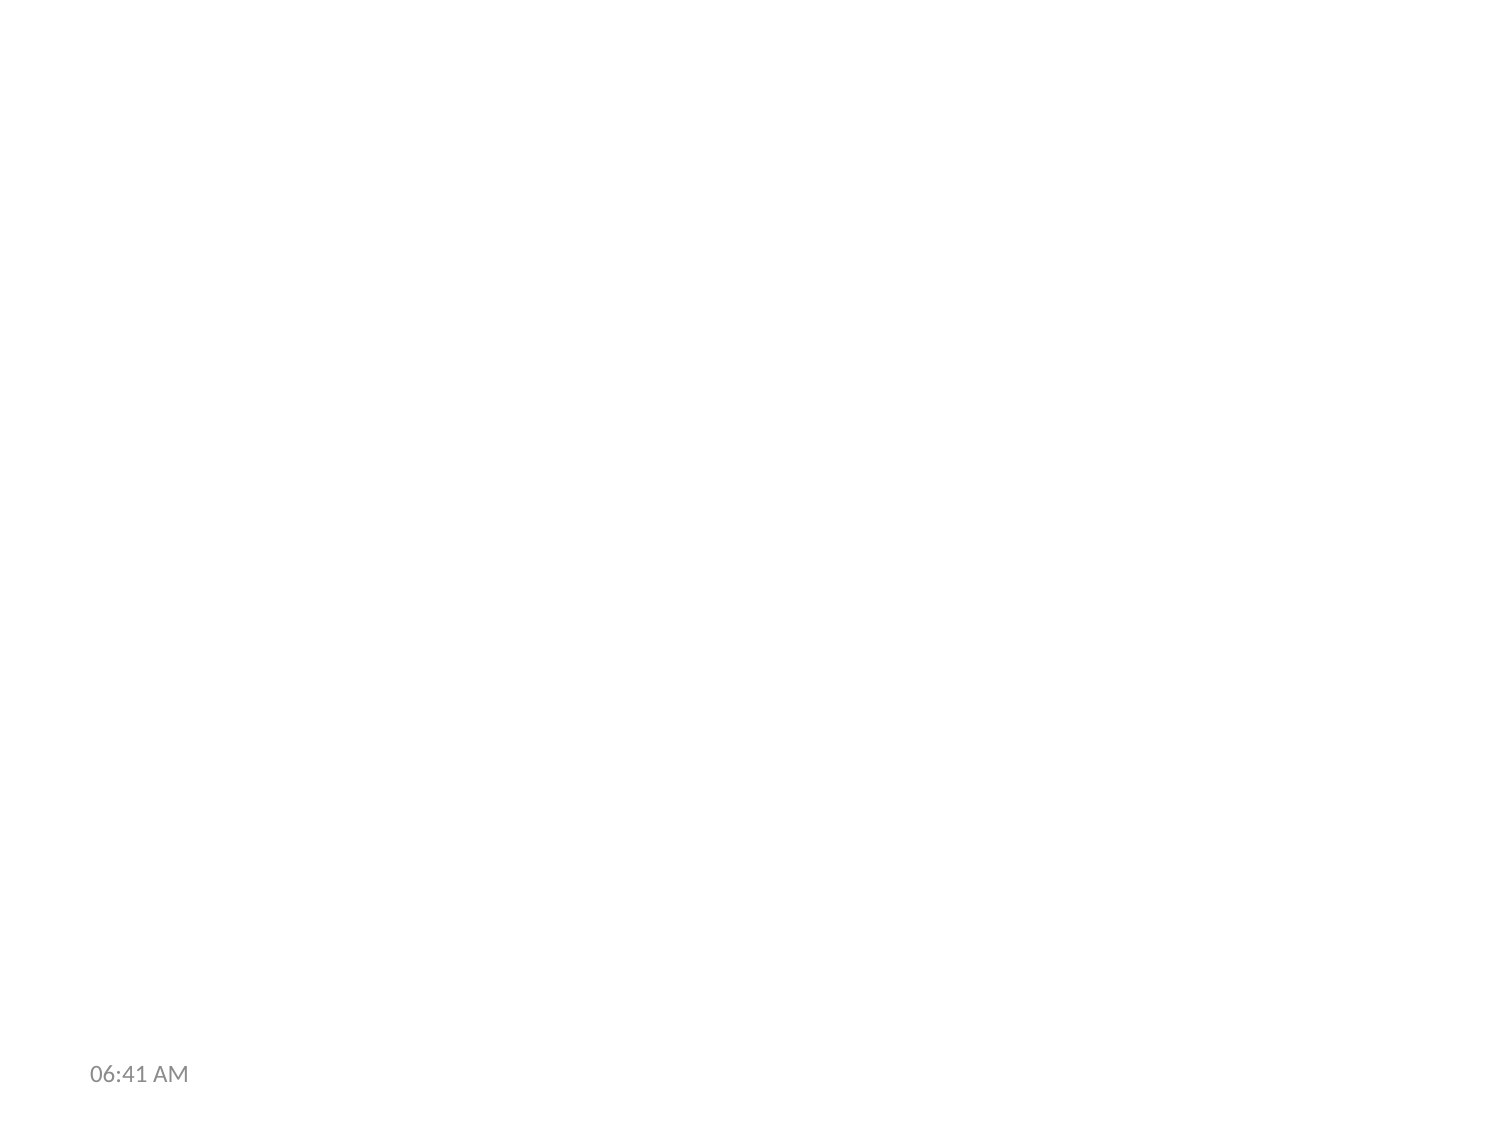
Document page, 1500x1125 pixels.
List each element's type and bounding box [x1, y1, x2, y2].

slide_number [75, 1042, 425, 1103]
